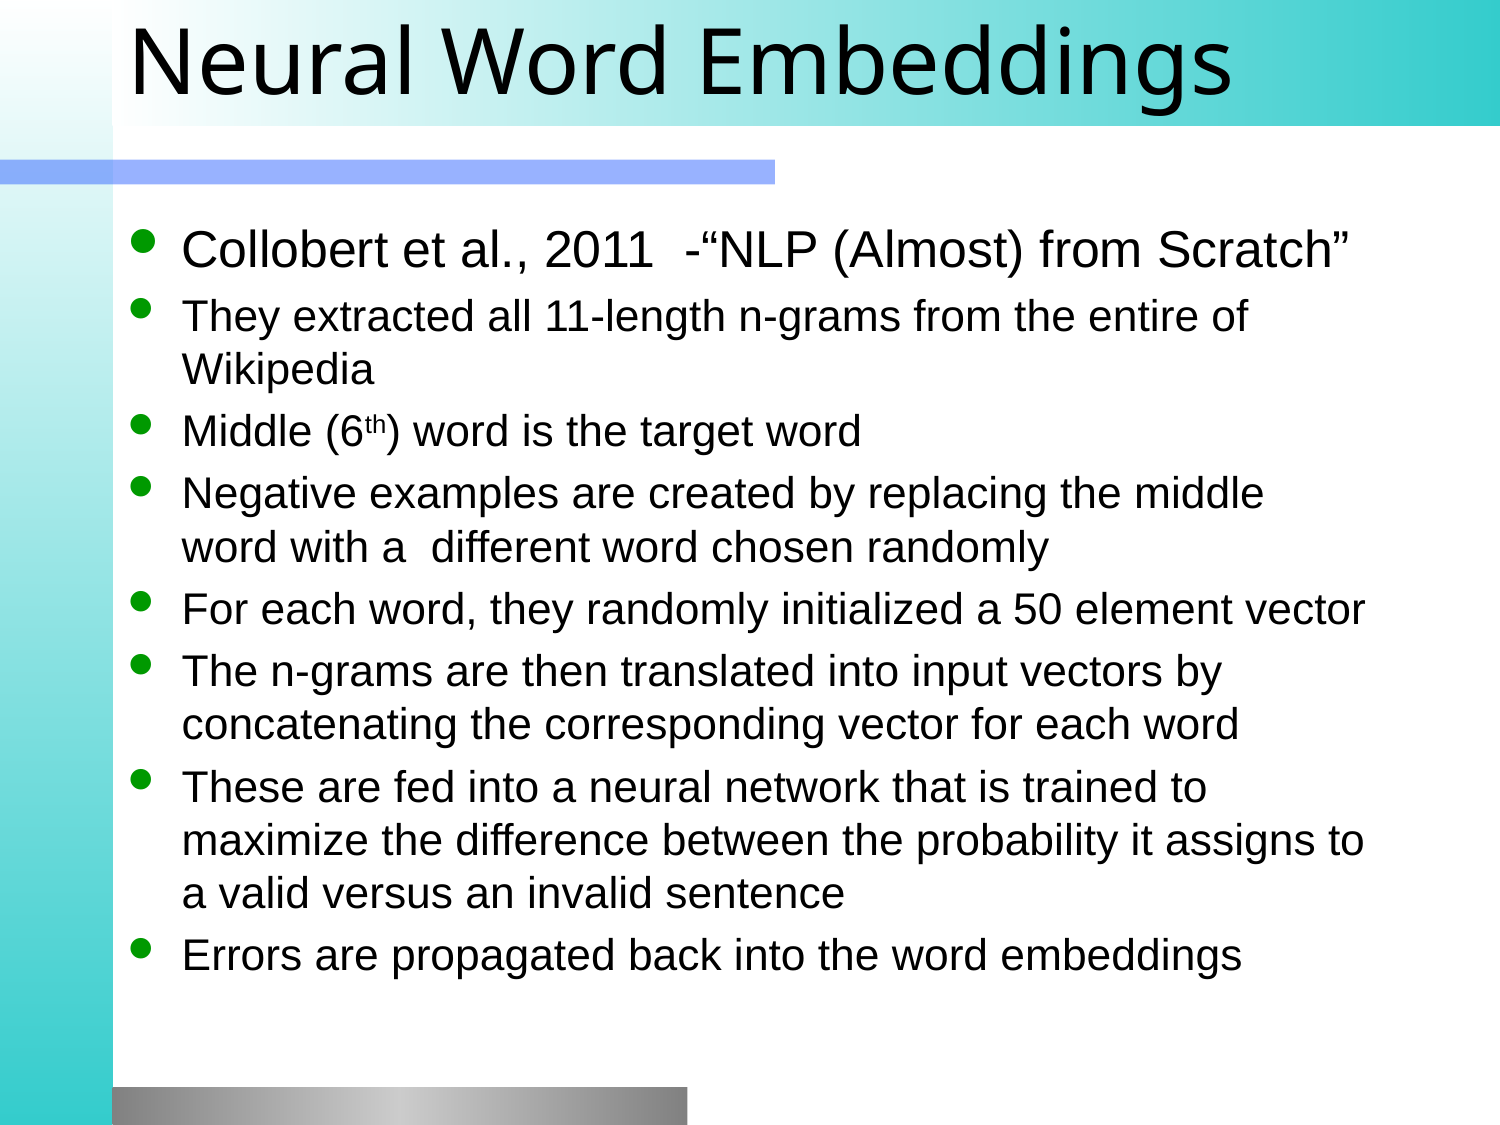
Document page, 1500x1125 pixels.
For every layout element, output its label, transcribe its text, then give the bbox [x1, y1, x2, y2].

list Collobert et al., 2011 -“NLP (Almost) from Scratch” They extracted all 11-length n-grams from the entire of Wikipedia Middle (6th) word is the target word Negative examples are created by replacing the middle word with a different word chosen randomly For each word, they randomly initialized a 50 element vector The n-grams are then translated into input vectors by concatenating the corresponding vector for each word These are fed into a neural network that is trained to maximize the difference between the probability it assigns to a valid versus an invalid sentence Errors are propagated back into the word embeddings [112, 207, 1388, 1073]
title Neural Word Embeddings [112, 0, 1500, 121]
